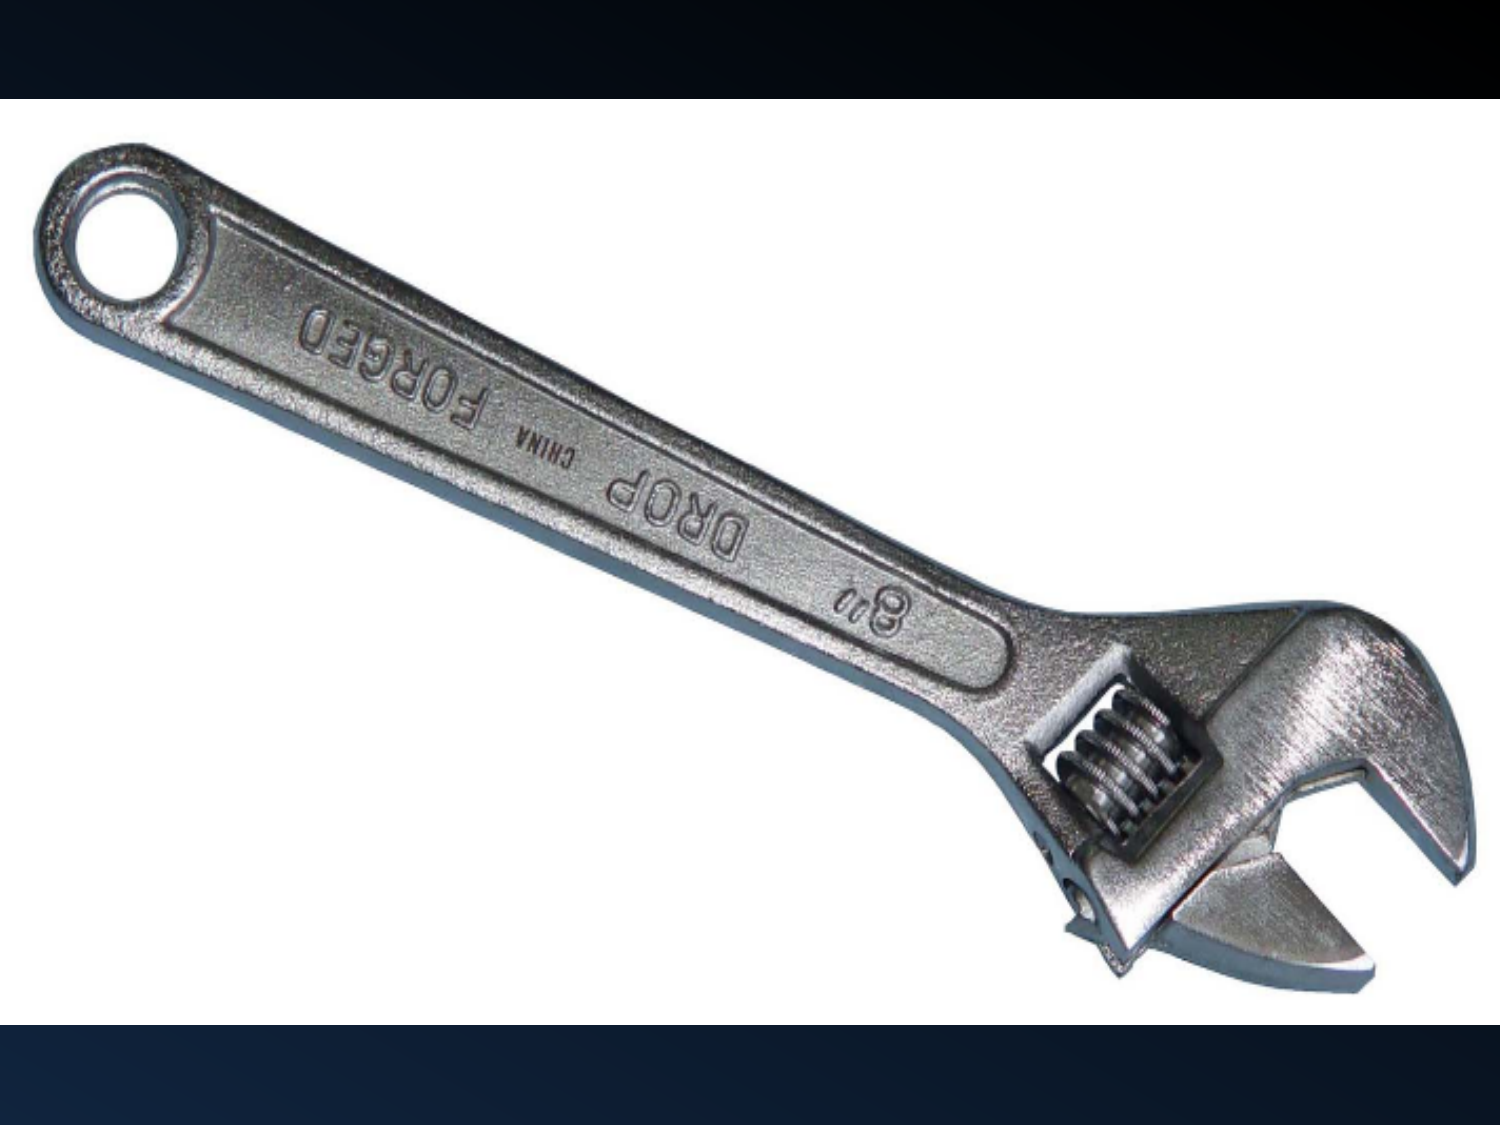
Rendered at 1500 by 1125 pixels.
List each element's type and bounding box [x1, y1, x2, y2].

picture [0, 99, 1500, 1026]
